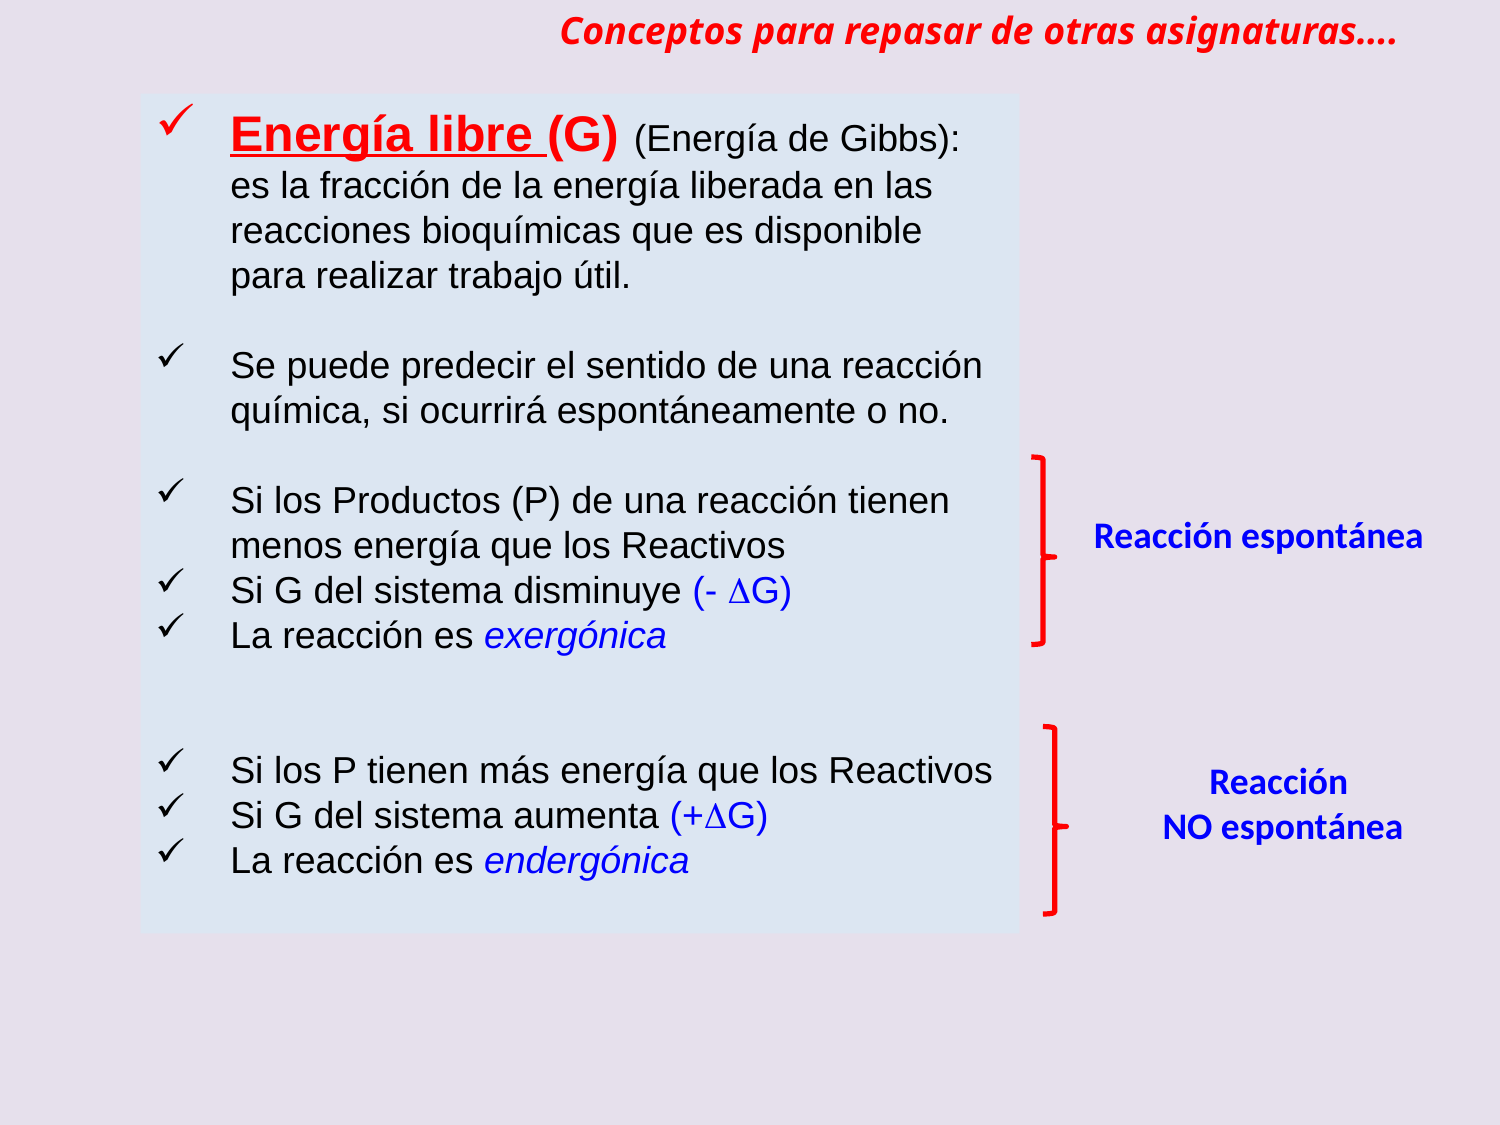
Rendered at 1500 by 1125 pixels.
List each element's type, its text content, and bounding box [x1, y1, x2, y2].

text_box Reacción NO espontánea [1066, 749, 1500, 855]
text_box Conceptos para repasar de otras asignaturas…. [544, 0, 1415, 60]
text_box [1031, 456, 1056, 646]
text_box [1042, 725, 1066, 915]
text_box Reacción espontánea [1079, 503, 1440, 609]
text_box Energía libre (G) (Energía de Gibbs): es la fracción de la energía liberada en las reacciones bioquímicas que es disponible para realizar trabajo útil. Se puede predecir el sentido de una reacción química, si ocurrirá espontáneamente o no. Si los Productos (P) de una reacción tienen menos energía que los Reactivos Si G del sistema disminuye (- DG) La reacción es exergónica Si los P tienen más energía que los Reactivos Si G del sistema aumenta (+DG) La reacción es endergónica [140, 93, 1020, 934]
